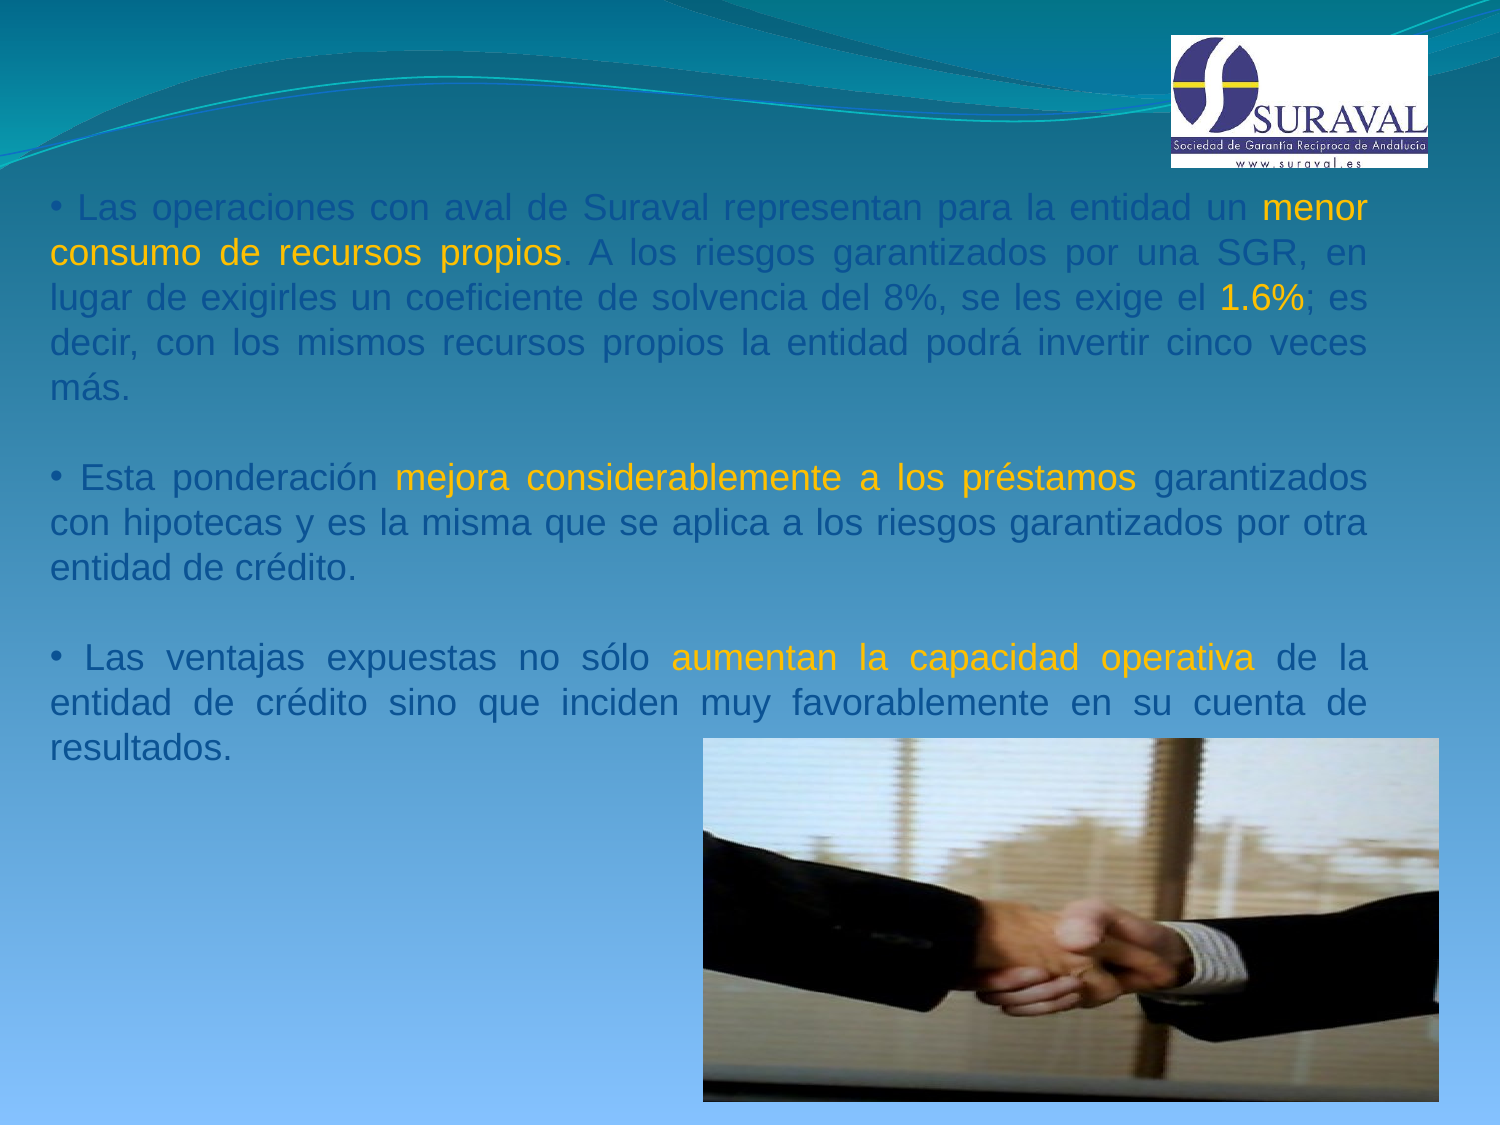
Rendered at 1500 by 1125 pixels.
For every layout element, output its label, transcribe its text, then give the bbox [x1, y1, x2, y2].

picture [1171, 34, 1429, 168]
picture [702, 737, 1439, 1102]
text_box Las operaciones con aval de Suraval representan para la entidad un menor consumo de recursos propios. A los riesgos garantizados por una SGR, en lugar de exigirles un coeficiente de solvencia del 8%, se les exige el 1.6%; es decir, con los mismos recursos propios la entidad podrá invertir cinco veces más. Esta ponderación mejora considerablemente a los préstamos garantizados con hipotecas y es la misma que se aplica a los riesgos garantizados por otra entidad de crédito. Las ventajas expuestas no sólo aumentan la capacidad operativa de la entidad de crédito sino que inciden muy favorablemente en su cuenta de resultados. [35, 175, 1383, 776]
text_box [696, 740, 702, 776]
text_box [1168, 175, 1383, 180]
